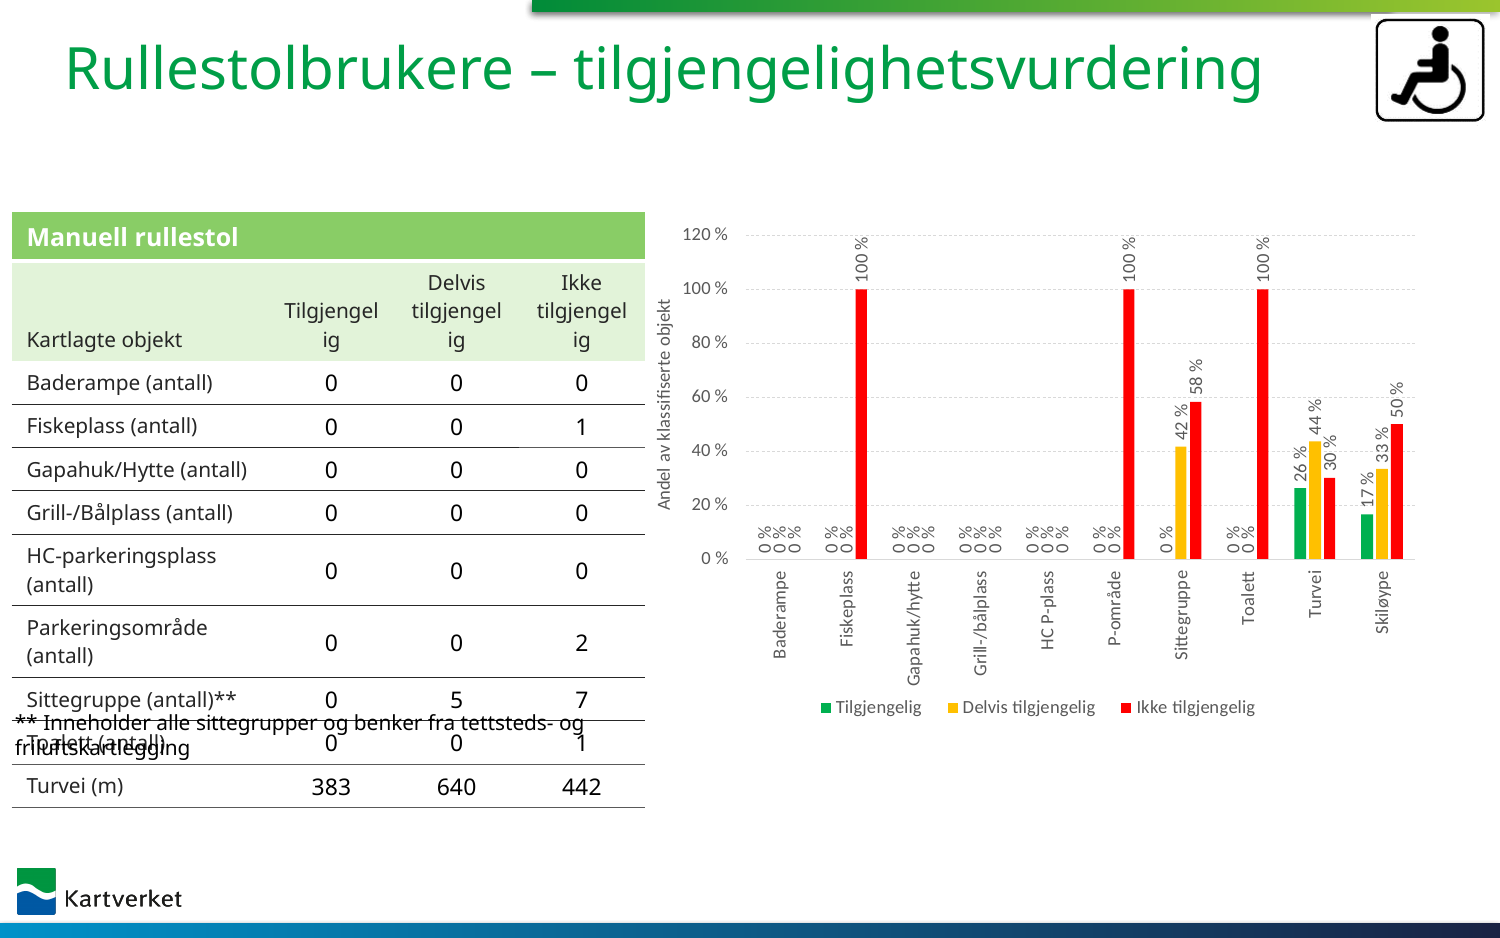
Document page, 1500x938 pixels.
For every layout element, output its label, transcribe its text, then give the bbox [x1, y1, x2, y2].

table_cell 0 [519, 361, 638, 404]
table_cell 0 [394, 448, 519, 490]
table_cell 0 [269, 405, 394, 447]
table_cell Baderampe (antall) [12, 361, 269, 404]
table_cell 7 [519, 678, 638, 702]
table_cell 0 [394, 361, 519, 404]
table_cell 2 [519, 606, 638, 677]
table_cell 0 [519, 448, 638, 490]
table_cell Delvis tilgjengelig [394, 263, 519, 361]
table_cell 0 [269, 606, 394, 677]
table_cell 0 [269, 448, 394, 490]
table_cell 0 [394, 405, 519, 447]
table_cell Fiskeplass (antall) [12, 405, 269, 447]
table_cell 383 [269, 768, 394, 807]
text_box Rullestolbrukere – tilgjengelighetsvurdering [49, 12, 1372, 109]
table_cell 0 [269, 678, 394, 702]
table_cell Turvei (m) [12, 768, 269, 807]
table_cell 0 [519, 491, 638, 534]
table_cell Sittegruppe (antall)** [12, 678, 269, 702]
table_cell Parkeringsområde (antall) [12, 606, 269, 677]
table_cell Kartlagte objekt [12, 263, 269, 361]
picture [1371, 13, 1491, 127]
table_cell 0 [269, 535, 394, 605]
table_cell 0 [269, 491, 394, 534]
table_cell Ikke tilgjengelig [519, 263, 638, 361]
table_cell 0 [394, 491, 519, 534]
table_cell 442 [519, 768, 645, 807]
table_cell 0 [269, 361, 394, 404]
table_cell 0 [519, 535, 638, 605]
table_cell 5 [394, 678, 519, 702]
table_cell Tilgjengelig [269, 263, 394, 361]
table_cell Grill-/Bålplass (antall) [12, 491, 269, 534]
table_header Manuell rullestol [12, 212, 645, 259]
table_cell HC-parkeringsplass (antall) [12, 535, 269, 605]
picture [643, 218, 1426, 728]
table_cell 1 [519, 405, 638, 447]
table_cell 0 [394, 606, 519, 677]
table_cell Gapahuk/Hytte (antall) [12, 448, 269, 490]
table_cell 640 [394, 768, 519, 807]
table_cell 0 [394, 535, 519, 605]
text_box ** Inneholder alle sittegrupper og benker fra tettsteds- og friluftskartlegging [0, 702, 745, 768]
